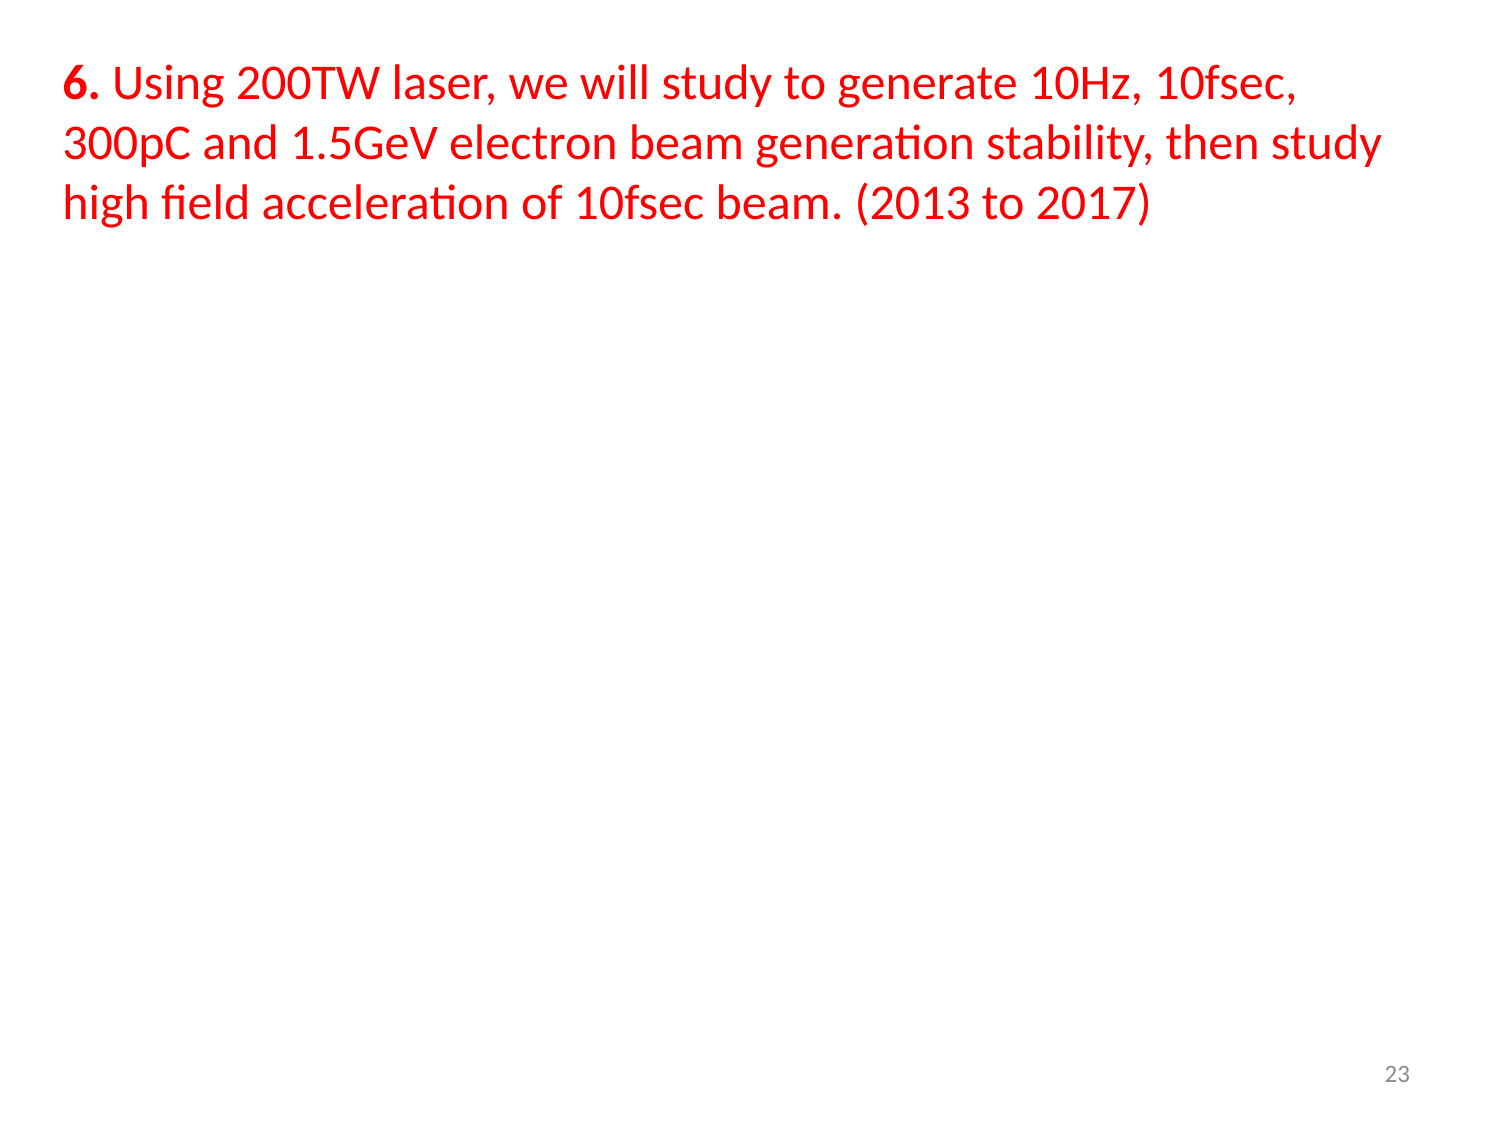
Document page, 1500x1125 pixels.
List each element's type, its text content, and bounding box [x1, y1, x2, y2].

text_box 6. Using 200TW laser, we will study to generate 10Hz, 10fsec, 300pC and 1.5GeV electron beam generation stability, then study high field acceleration of 10fsec beam. (2013 to 2017) [47, 42, 1409, 238]
slide_number 23 [1074, 1042, 1425, 1103]
